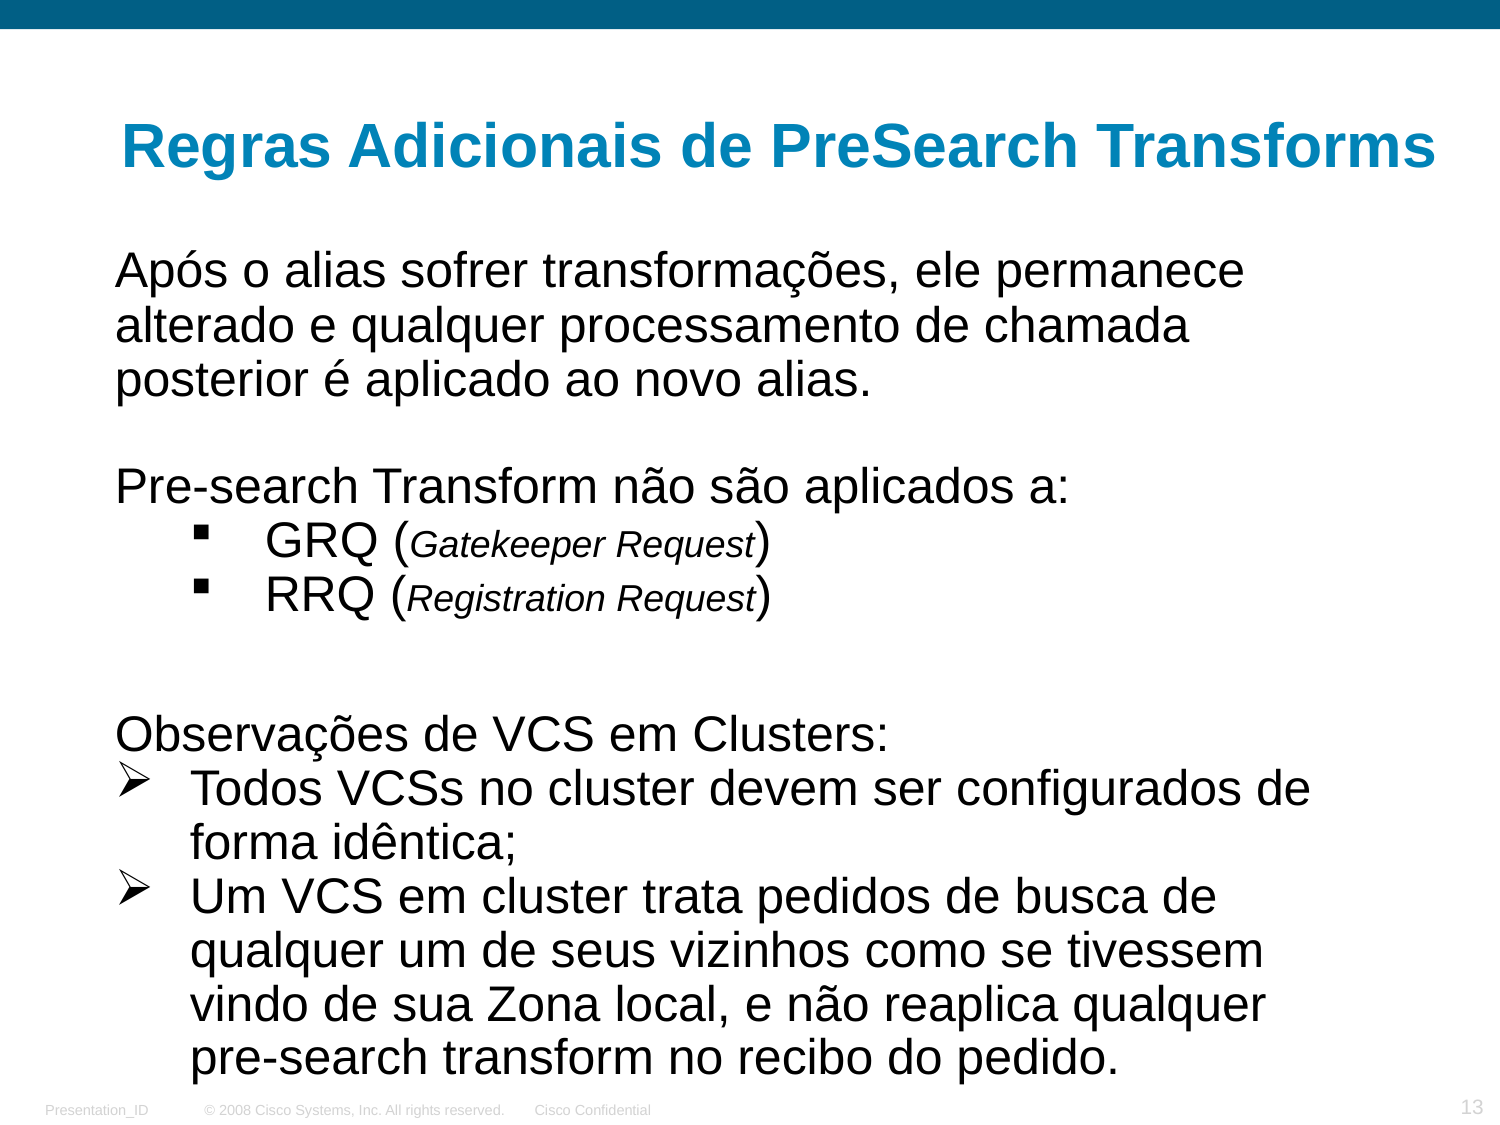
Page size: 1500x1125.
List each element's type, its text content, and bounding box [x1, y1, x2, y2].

title Regras Adicionais de PreSearch Transforms [107, 49, 1500, 188]
text_box Após o alias sofrer transformações, ele permanece alterado e qualquer processamento de chamada posterior é aplicado ao novo alias. Pre-search Transform não são aplicados a: GRQ (Gatekeeper Request) RRQ (Registration Request) Observações de VCS em Clusters: Todos VCSs no cluster devem ser configurados de forma idêntica; Um VCS em cluster trata pedidos de busca de qualquer um de seus vizinhos como se tivessem vindo de sua Zona local, e não reaplica qualquer pre-search transform no recibo do pedido. [99, 237, 1338, 1125]
